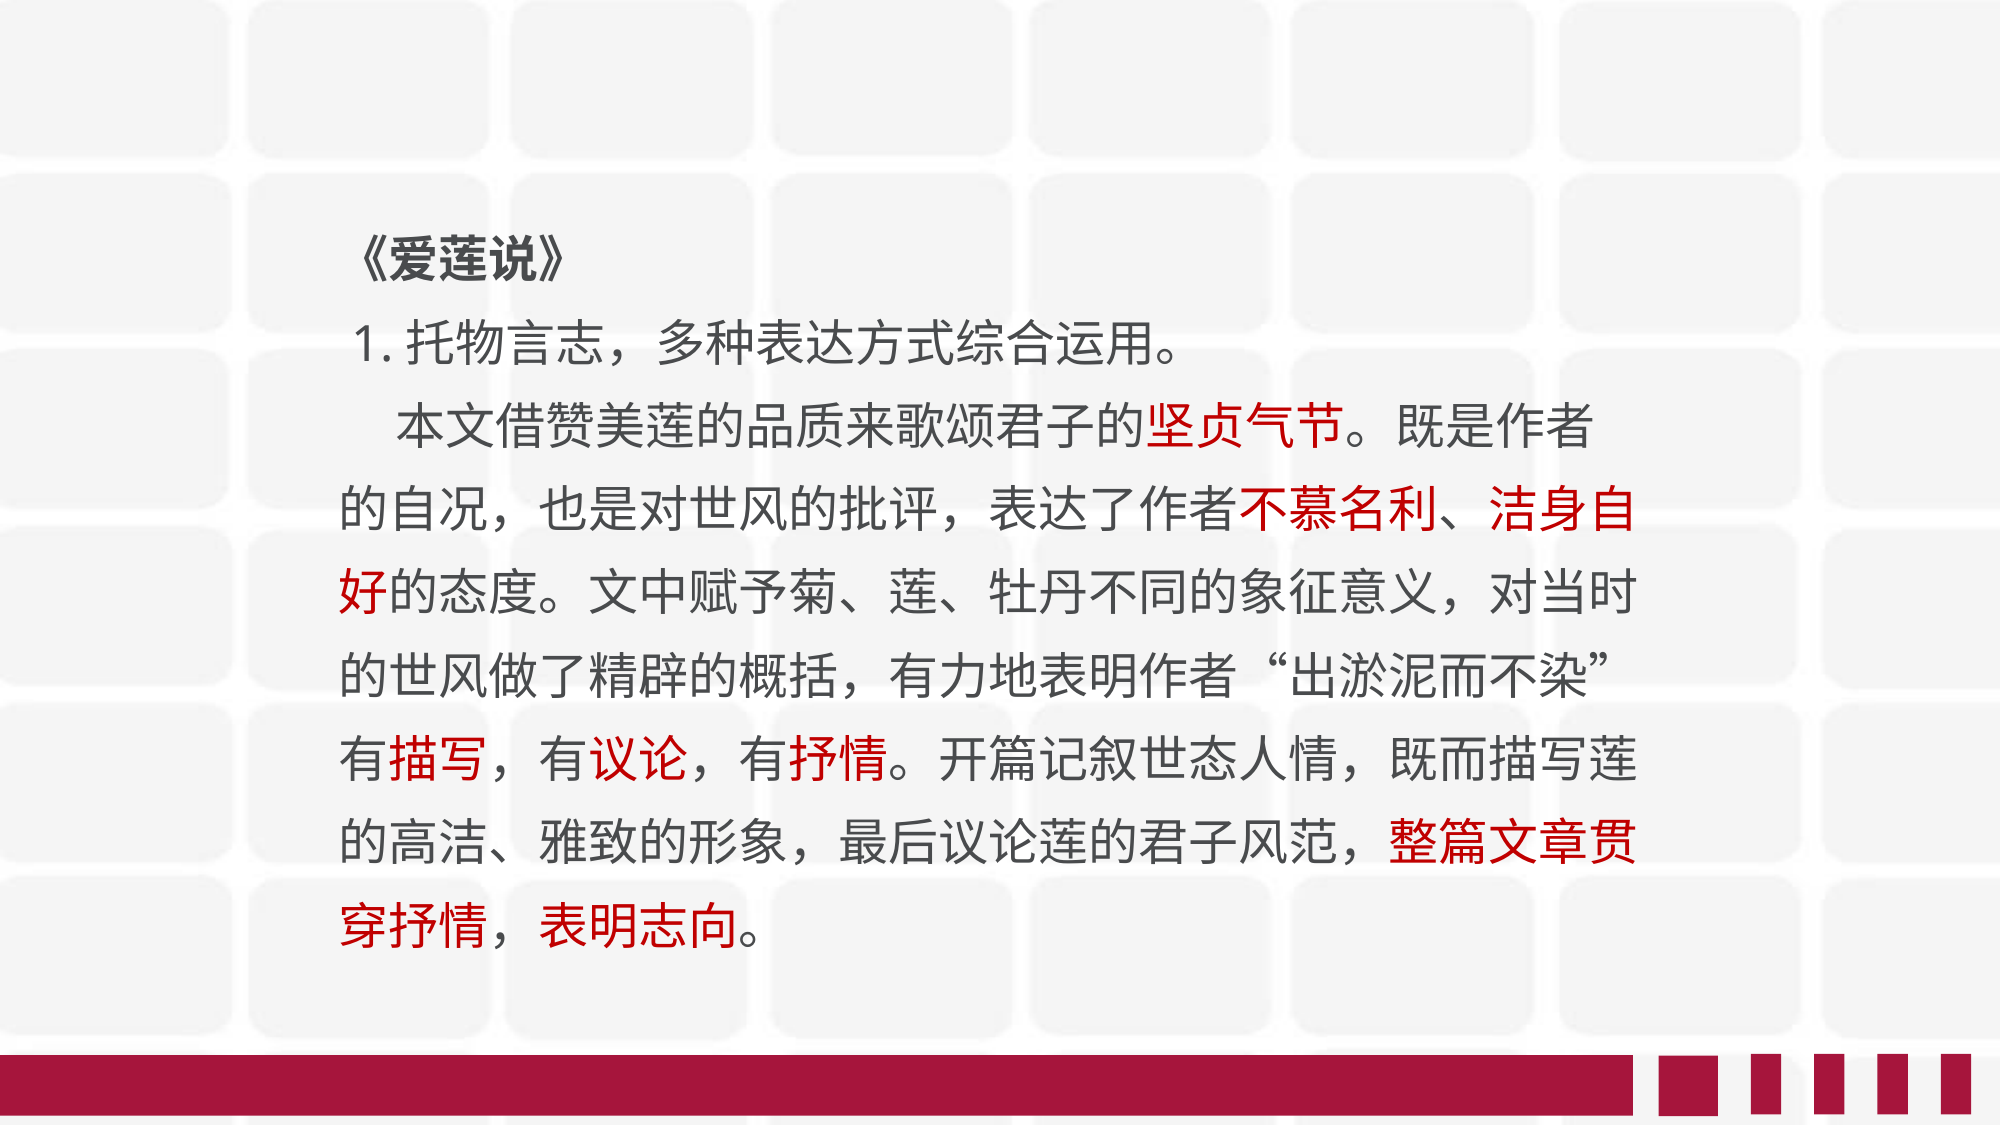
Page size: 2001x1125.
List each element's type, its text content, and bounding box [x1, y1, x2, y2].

picture [0, 0, 2000, 1125]
text_box 《爱莲说》 1.托物言志，多种表达方式综合运用。 本文借赞美莲的品质来歌颂君子的坚贞气节。既是作者 的自况，也是对世风的批评，表达了作者不慕名利、洁身自 好的态度。文中赋予菊、莲、牡丹不同的象征意义，对当时的世风做了精辟的概括，有力地表明作者“出淤泥而不染” 有描写，有议论，有抒情。开篇记叙世态人情，既而描写莲 的高洁、雅致的形象，最后议论莲的君子风范，整篇文章贯 穿抒情，表明志向。 [327, 198, 1673, 993]
